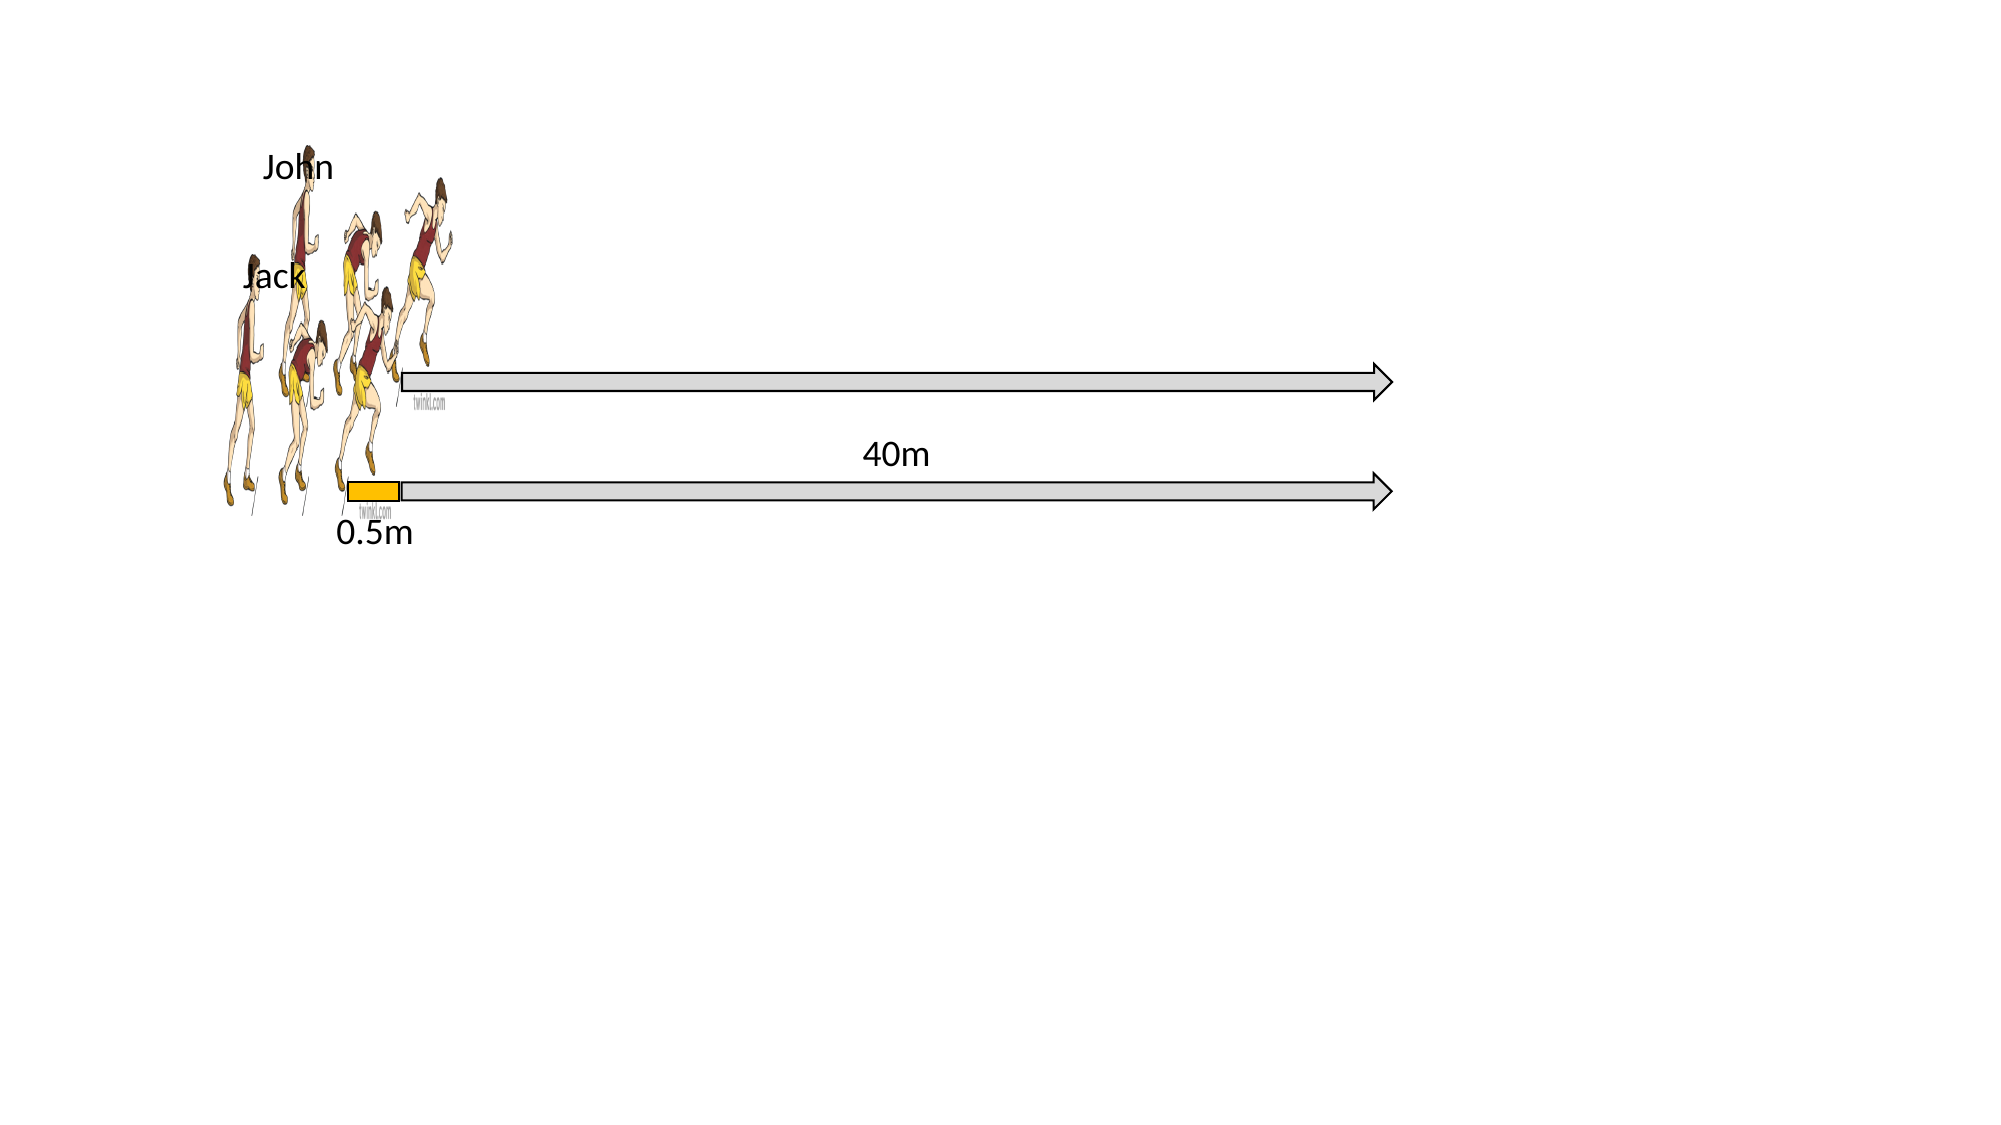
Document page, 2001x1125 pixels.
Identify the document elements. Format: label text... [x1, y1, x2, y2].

text_box [457, 361, 1394, 403]
text_box 0.5m [321, 499, 429, 559]
text_box 40m [848, 421, 946, 482]
text_box John [248, 134, 274, 195]
picture [219, 113, 457, 550]
text_box [403, 470, 1394, 512]
